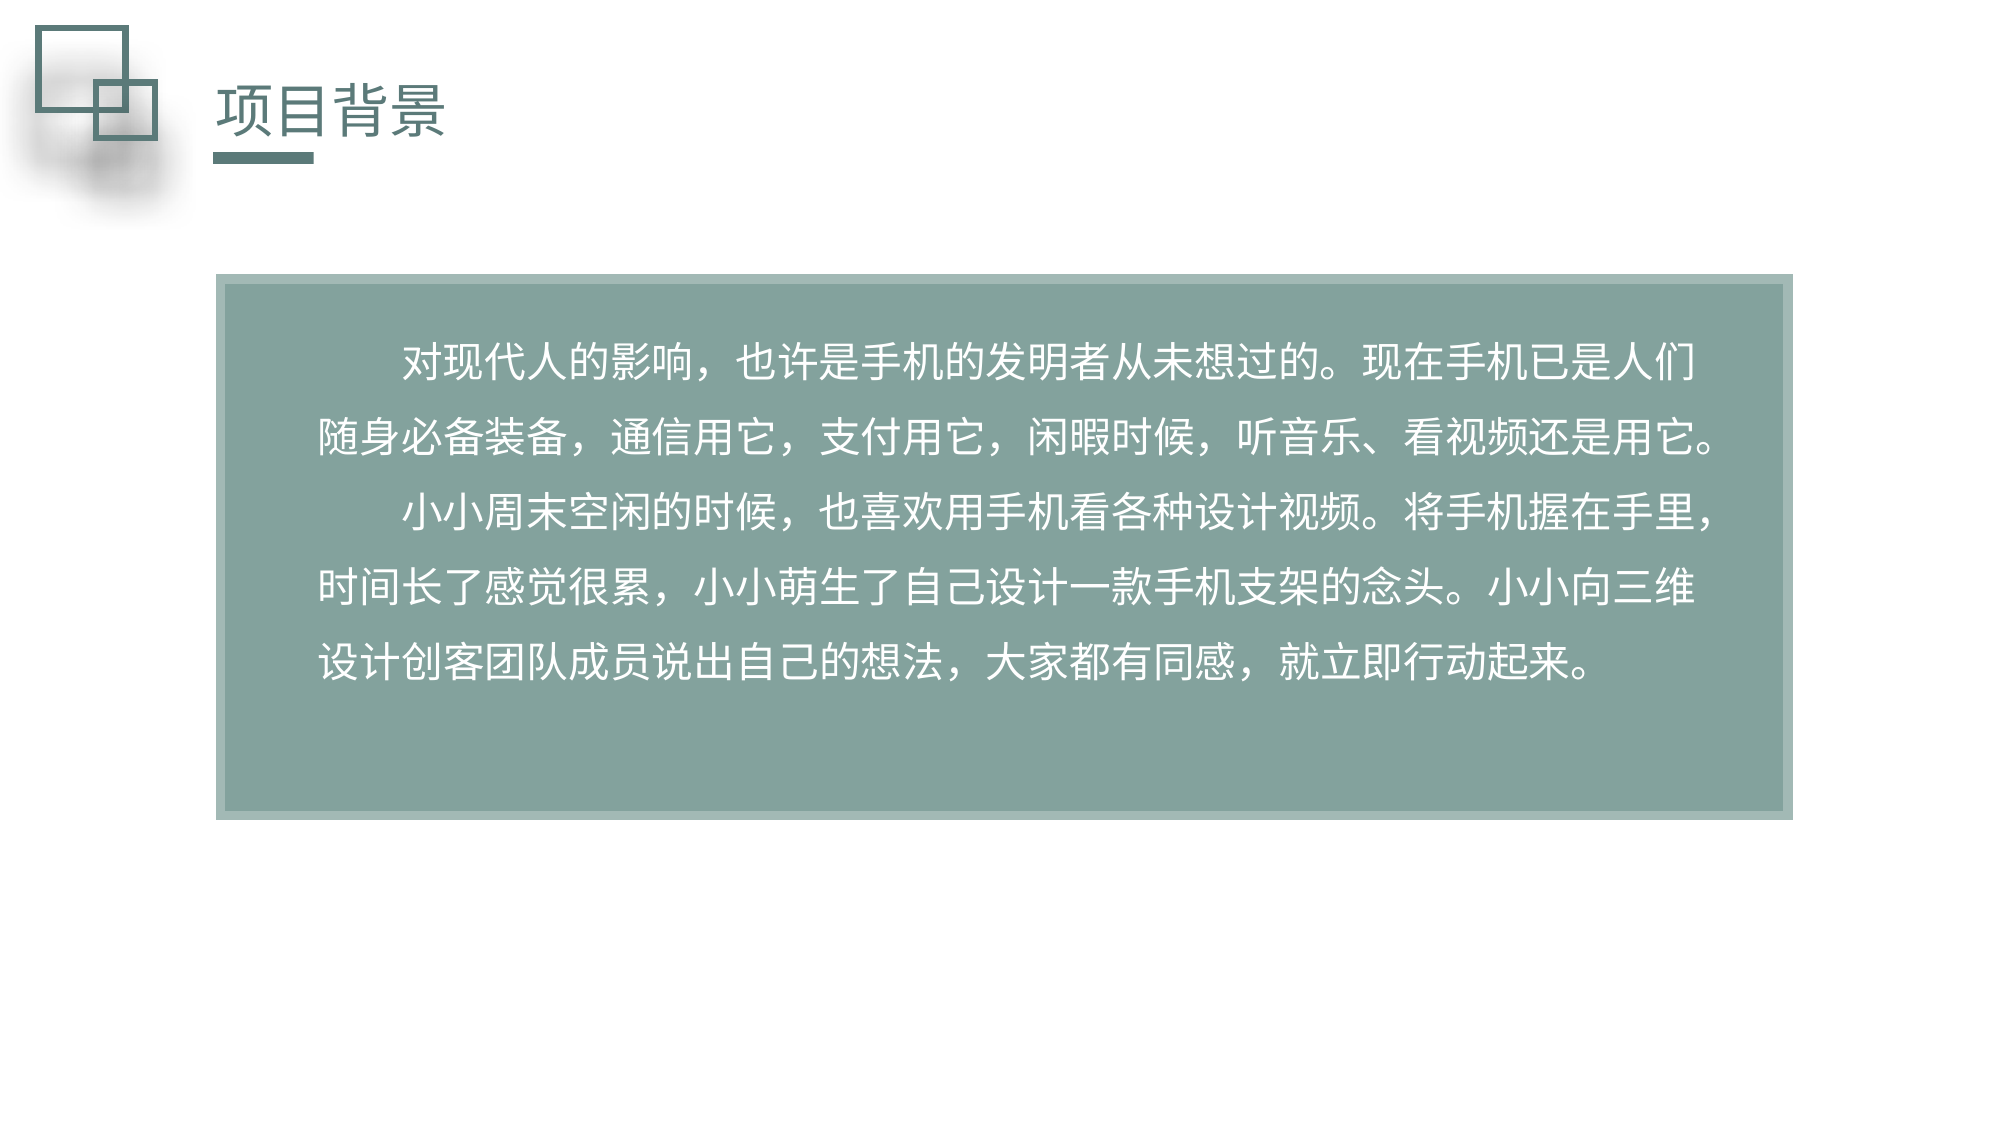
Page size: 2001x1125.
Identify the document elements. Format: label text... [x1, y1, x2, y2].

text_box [173, 66, 481, 164]
text_box [219, 278, 1789, 817]
text_box 对现代人的影响，也许是手机的发明者从未想过的。现在手机已是人们随身必备装备，通信用它，支付用它，闲暇时候，听音乐、看视频还是用它。 小小周末空闲的时候，也喜欢用手机看各种设计视频。将手机握在手里，时间长了感觉很累，小小萌生了自己设计一款手机支架的念头。小小向三维设计创客团队成员说出自己的想法，大家都有同感，就立即行动起来。 [303, 303, 1733, 694]
text_box [95, 81, 156, 139]
text_box [37, 27, 127, 111]
